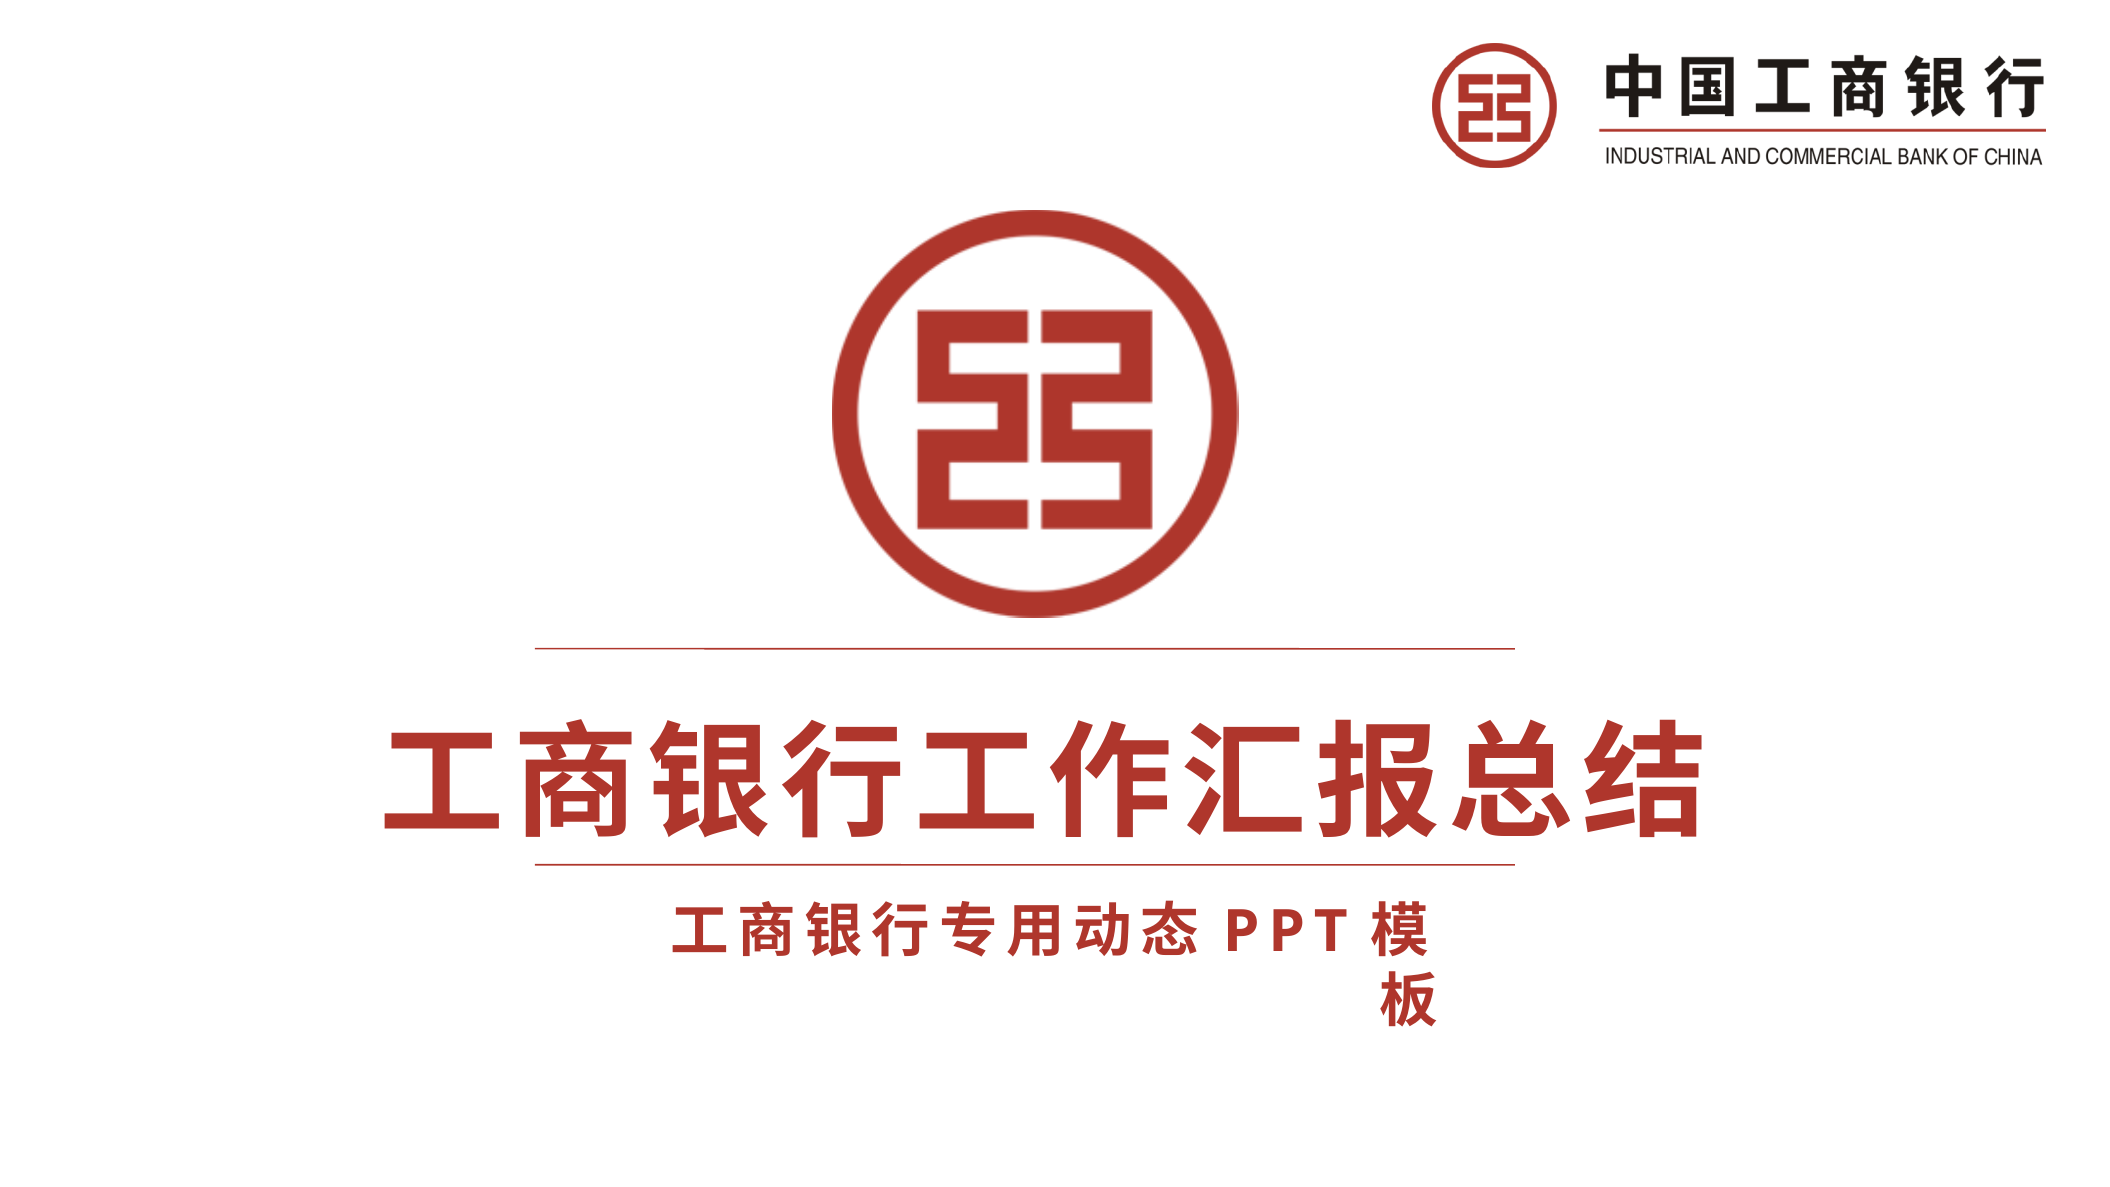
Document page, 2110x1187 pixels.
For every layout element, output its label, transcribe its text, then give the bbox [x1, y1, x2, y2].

text_box 工商银行工作汇报总结 [364, 693, 1528, 827]
text_box 工商银行专用动态PPT模板 [601, 883, 1457, 1043]
picture [832, 210, 1239, 618]
picture [1432, 43, 2046, 168]
